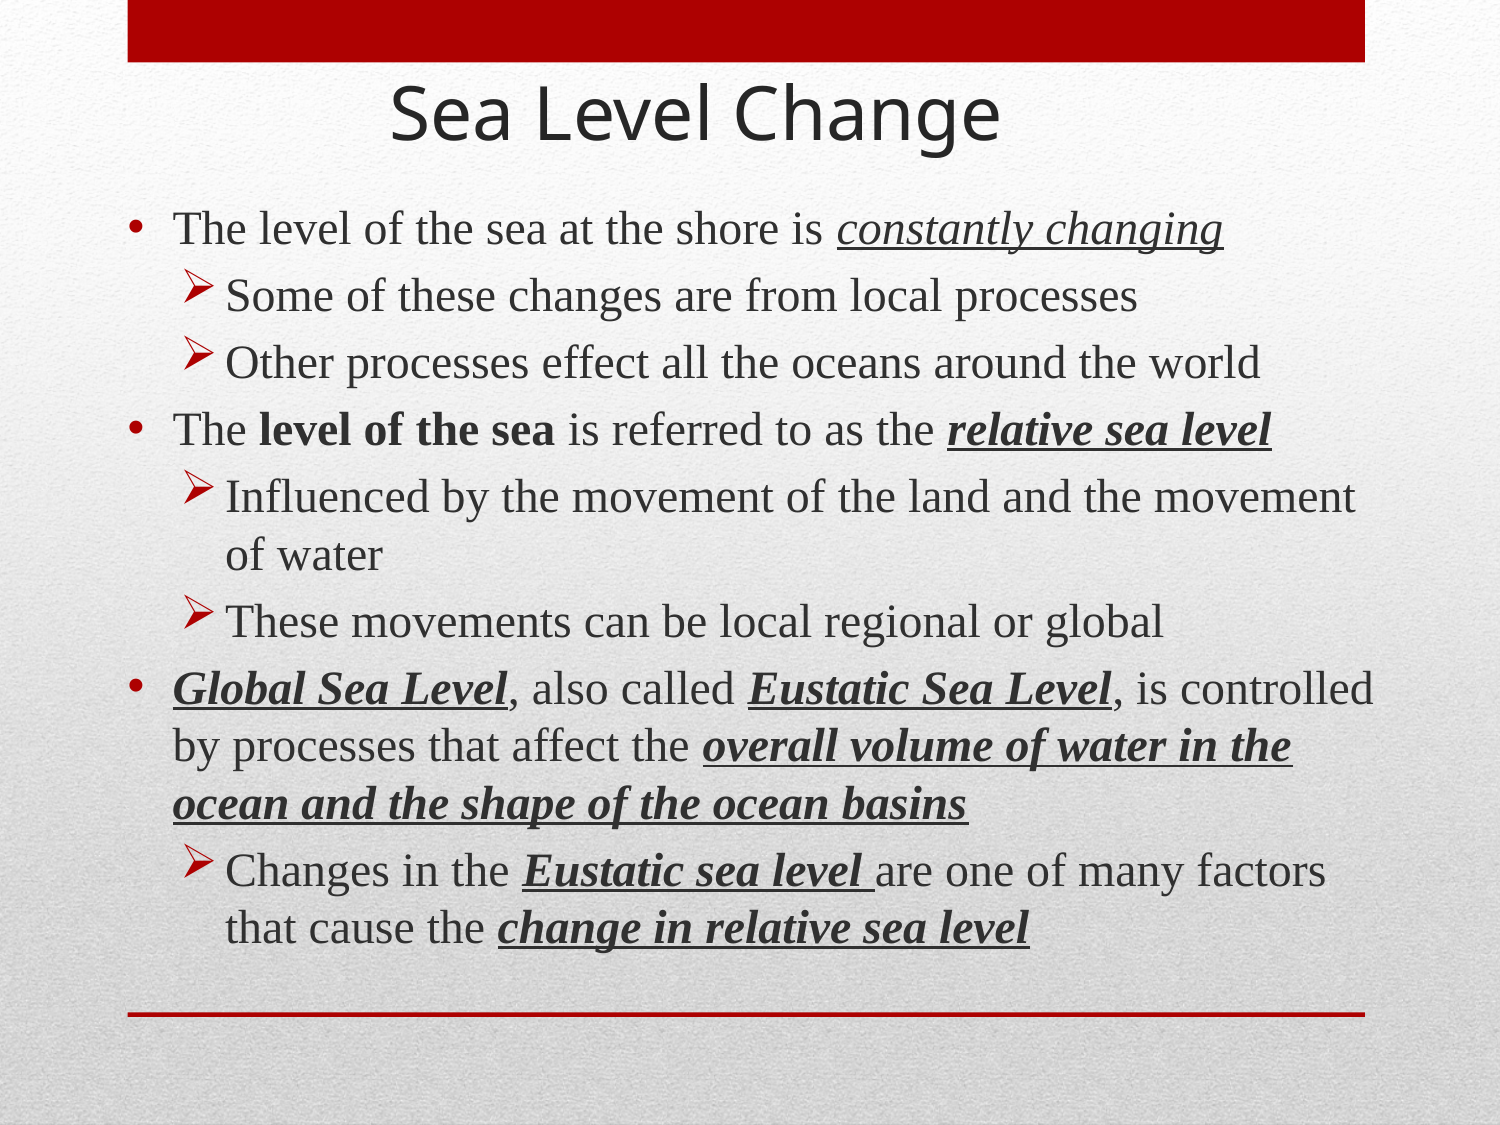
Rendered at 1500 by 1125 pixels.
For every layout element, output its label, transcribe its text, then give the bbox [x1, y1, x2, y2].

list The level of the sea at the shore is constantly changing Some of these changes are from local processes Other processes effect all the oceans around the world The level of the sea is referred to as the relative sea level Influenced by the movement of the land and the movement of water These movements can be local regional or global Global Sea Level, also called Eustatic Sea Level, is controlled by processes that affect the overall volume of water in the ocean and the shape of the ocean basins Changes in the Eustatic sea level are one of many factors that cause the change in relative sea level [112, 149, 1400, 1000]
title Sea Level Change [99, 37, 1313, 163]
